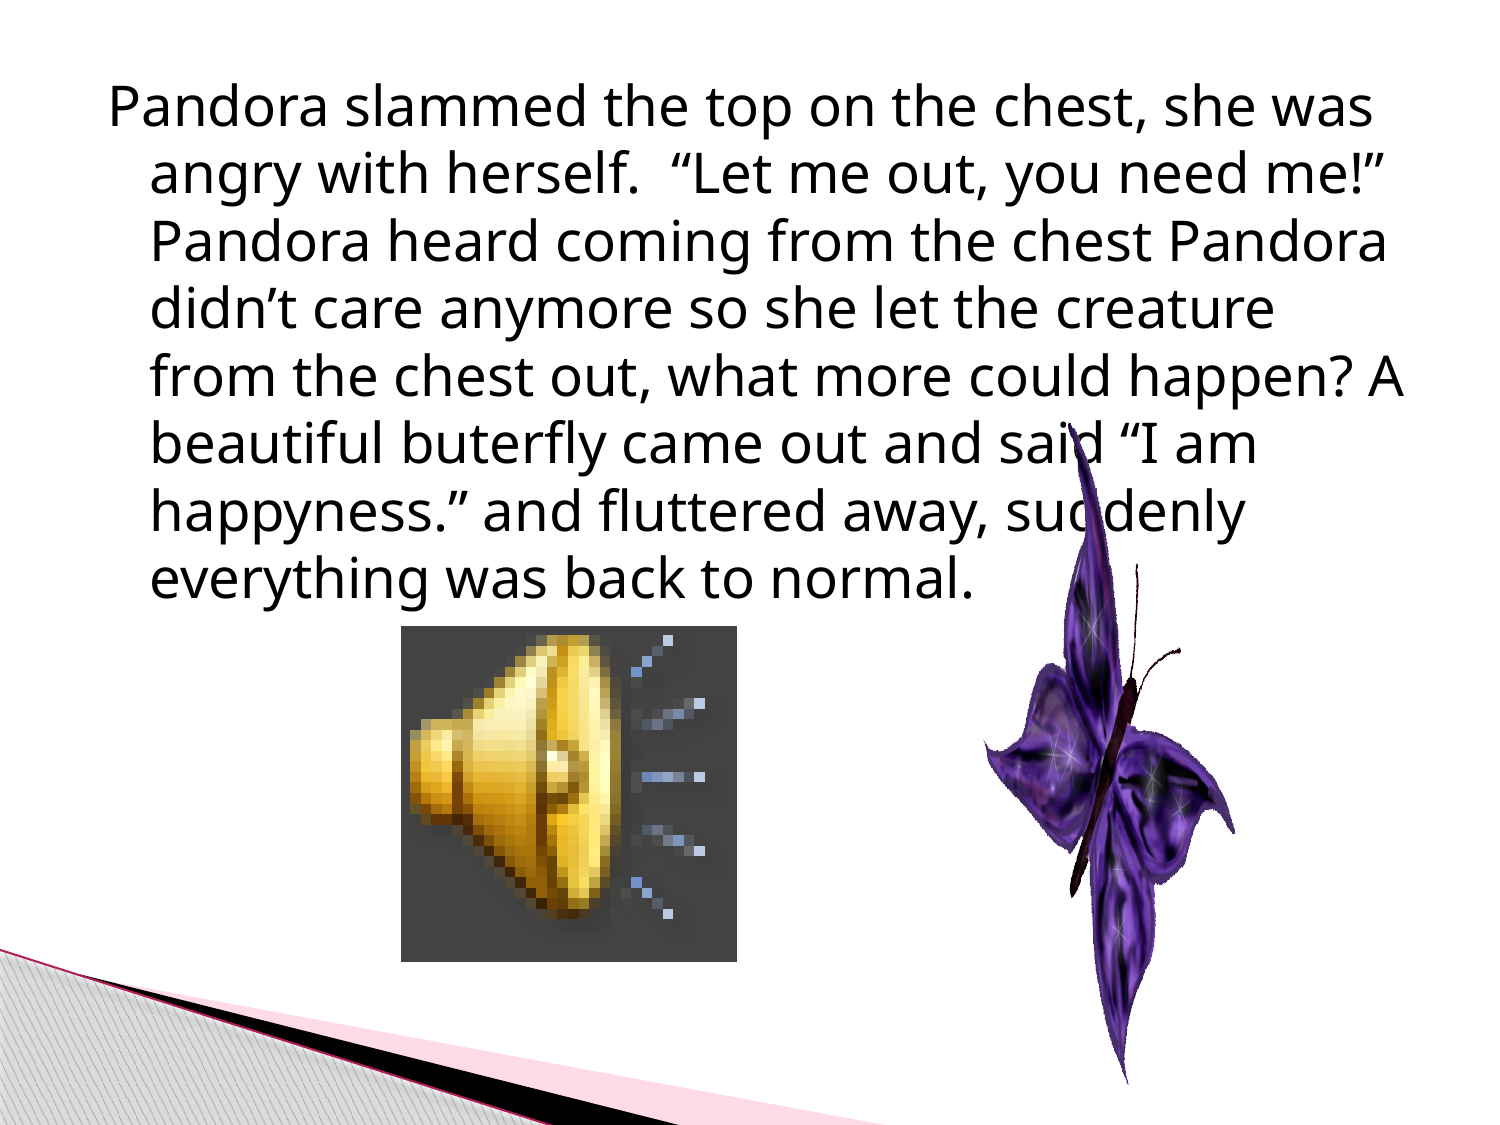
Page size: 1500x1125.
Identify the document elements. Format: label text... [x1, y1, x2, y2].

picture [399, 624, 738, 963]
list Pandora slammed the top on the chest, she was angry with herself. “Let me out, you need me!” Pandora heard coming from the chest Pandora didn’t care anymore so she let the creature from the chest out, what more could happen? A beautiful buterfly came out and said “I am happyness.” and fluttered away, suddenly everything was back to normal. [75, 62, 1425, 1005]
picture [974, 374, 1238, 1085]
